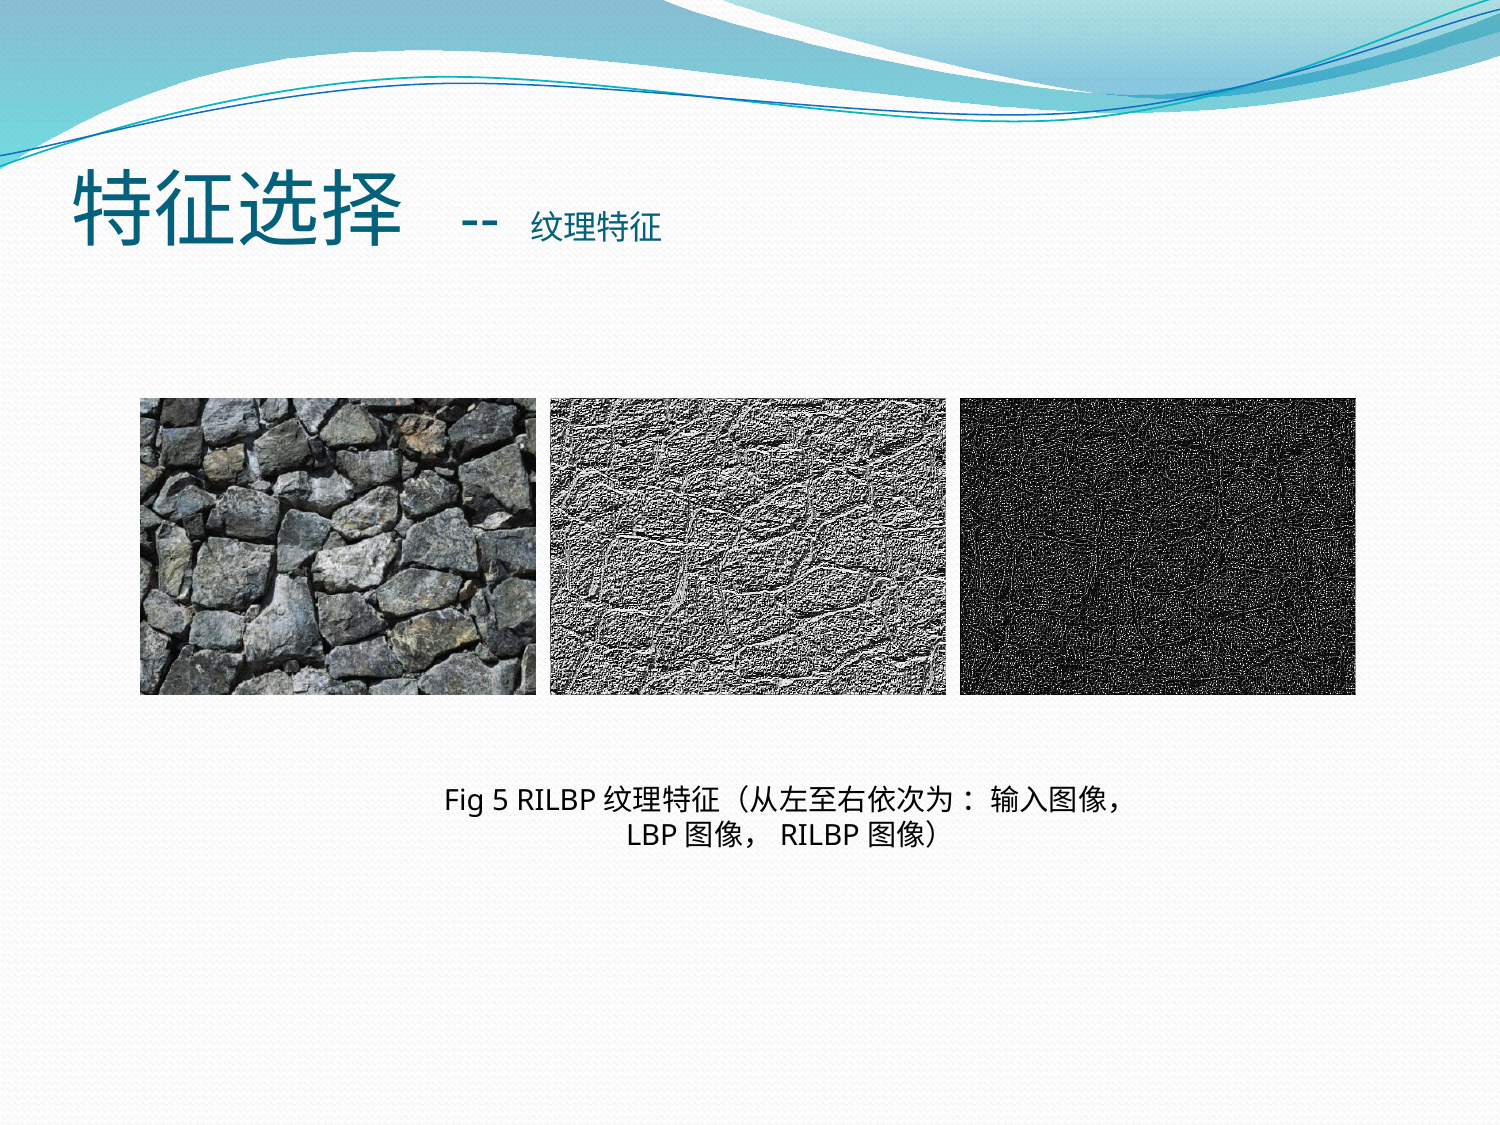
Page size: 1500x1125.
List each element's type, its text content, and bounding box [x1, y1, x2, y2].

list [140, 398, 536, 695]
picture [960, 398, 1356, 695]
text_box Fig 5 RILBP纹理特征（从左至右依次为 ：输入图像， LBP图像，RILBP图像） [429, 773, 1152, 859]
title 特征选择 -- 纹理特征 [70, 105, 1421, 257]
picture [550, 398, 946, 695]
